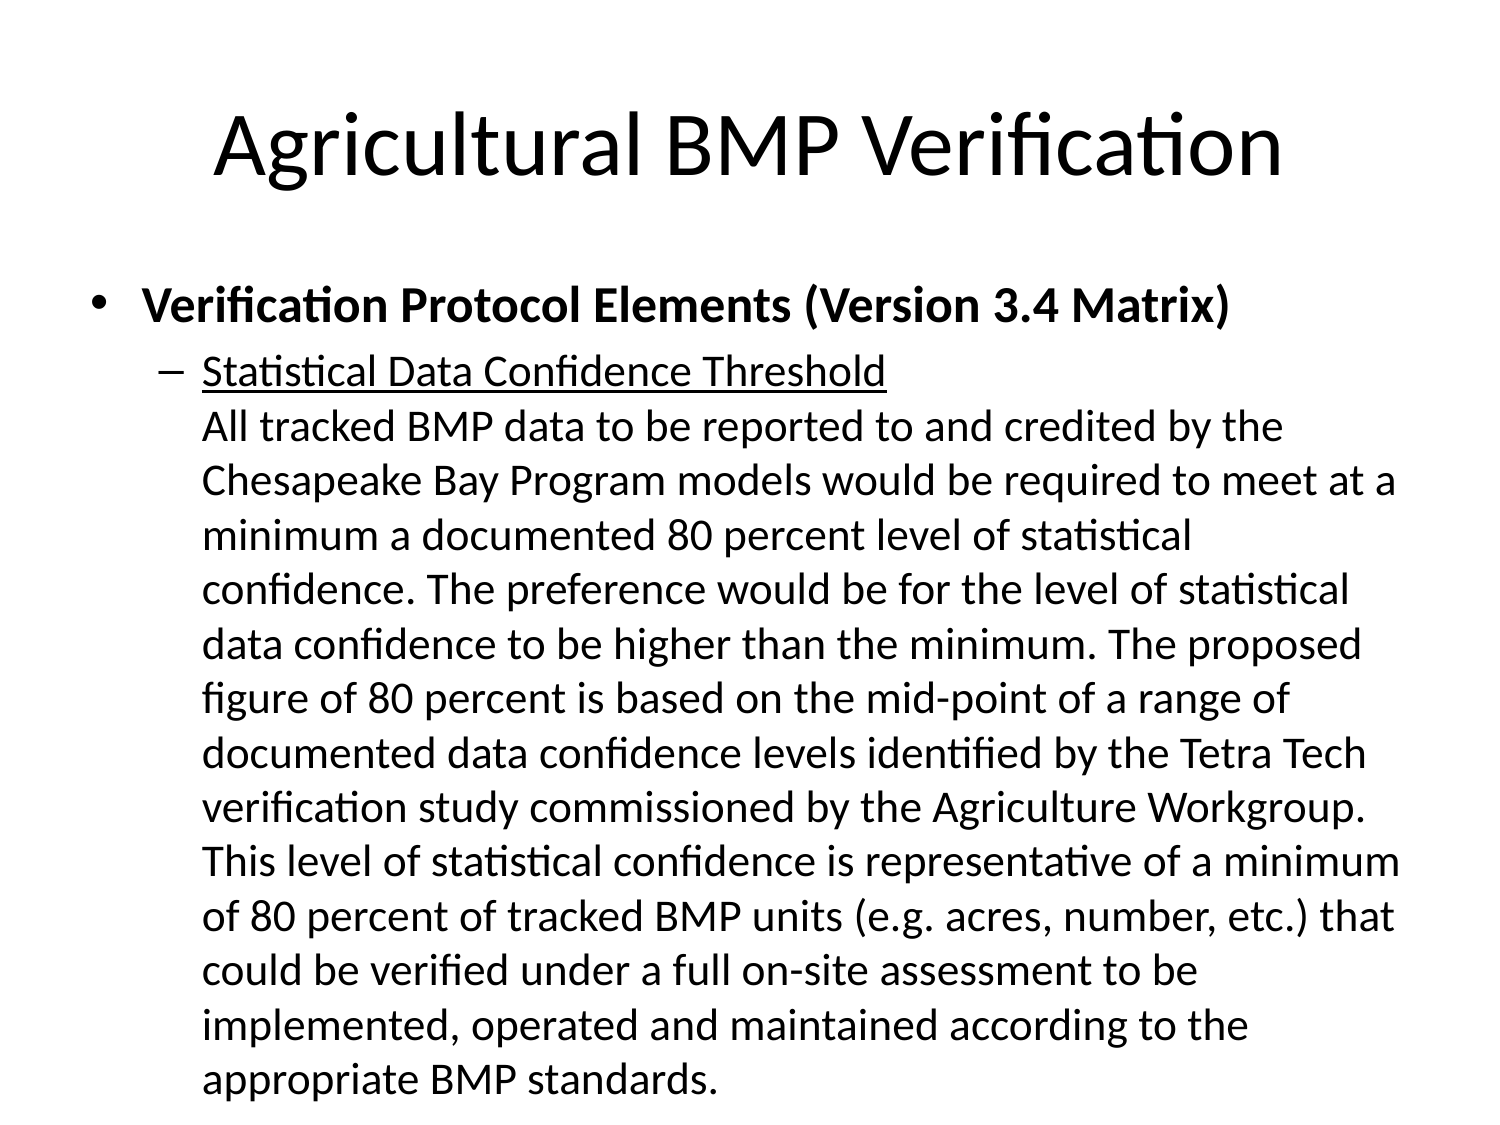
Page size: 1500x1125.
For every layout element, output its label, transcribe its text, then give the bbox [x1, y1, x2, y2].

title Agricultural BMP Verification [75, 45, 1425, 233]
list Verification Protocol Elements (Version 3.4 Matrix) Statistical Data Confidence Threshold All tracked BMP data to be reported to and credited by the Chesapeake Bay Program models would be required to meet at a minimum a documented 80 percent level of statistical confidence. The preference would be for the level of statistical data confidence to be higher than the minimum. The proposed figure of 80 percent is based on the mid-point of a range of documented data confidence levels identified by the Tetra Tech verification study commissioned by the Agriculture Workgroup. This level of statistical confidence is representative of a minimum of 80 percent of tracked BMP units (e.g. acres, number, etc.) that could be verified under a full on-site assessment to be implemented, operated and maintained according to the appropriate BMP standards. [75, 262, 1425, 1125]
